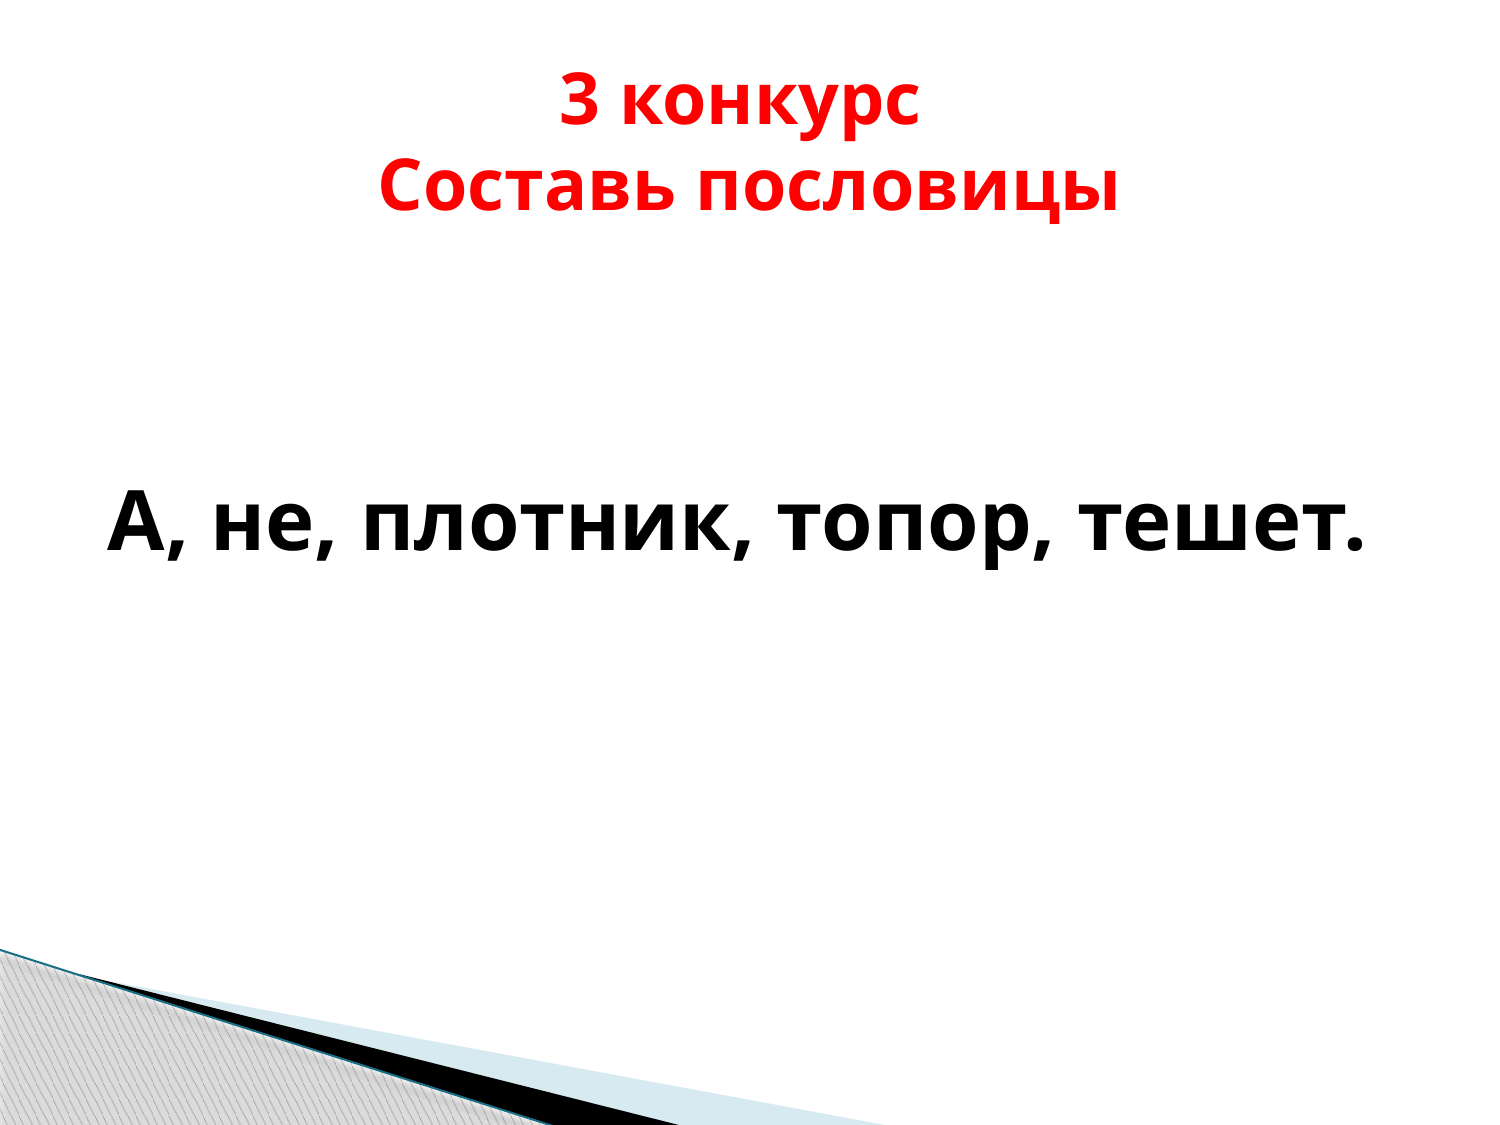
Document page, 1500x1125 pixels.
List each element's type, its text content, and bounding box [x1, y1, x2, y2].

list А, не, плотник, топор, тешет. [75, 243, 1425, 986]
title 3 конкурс Составь пословицы [75, 45, 1425, 233]
